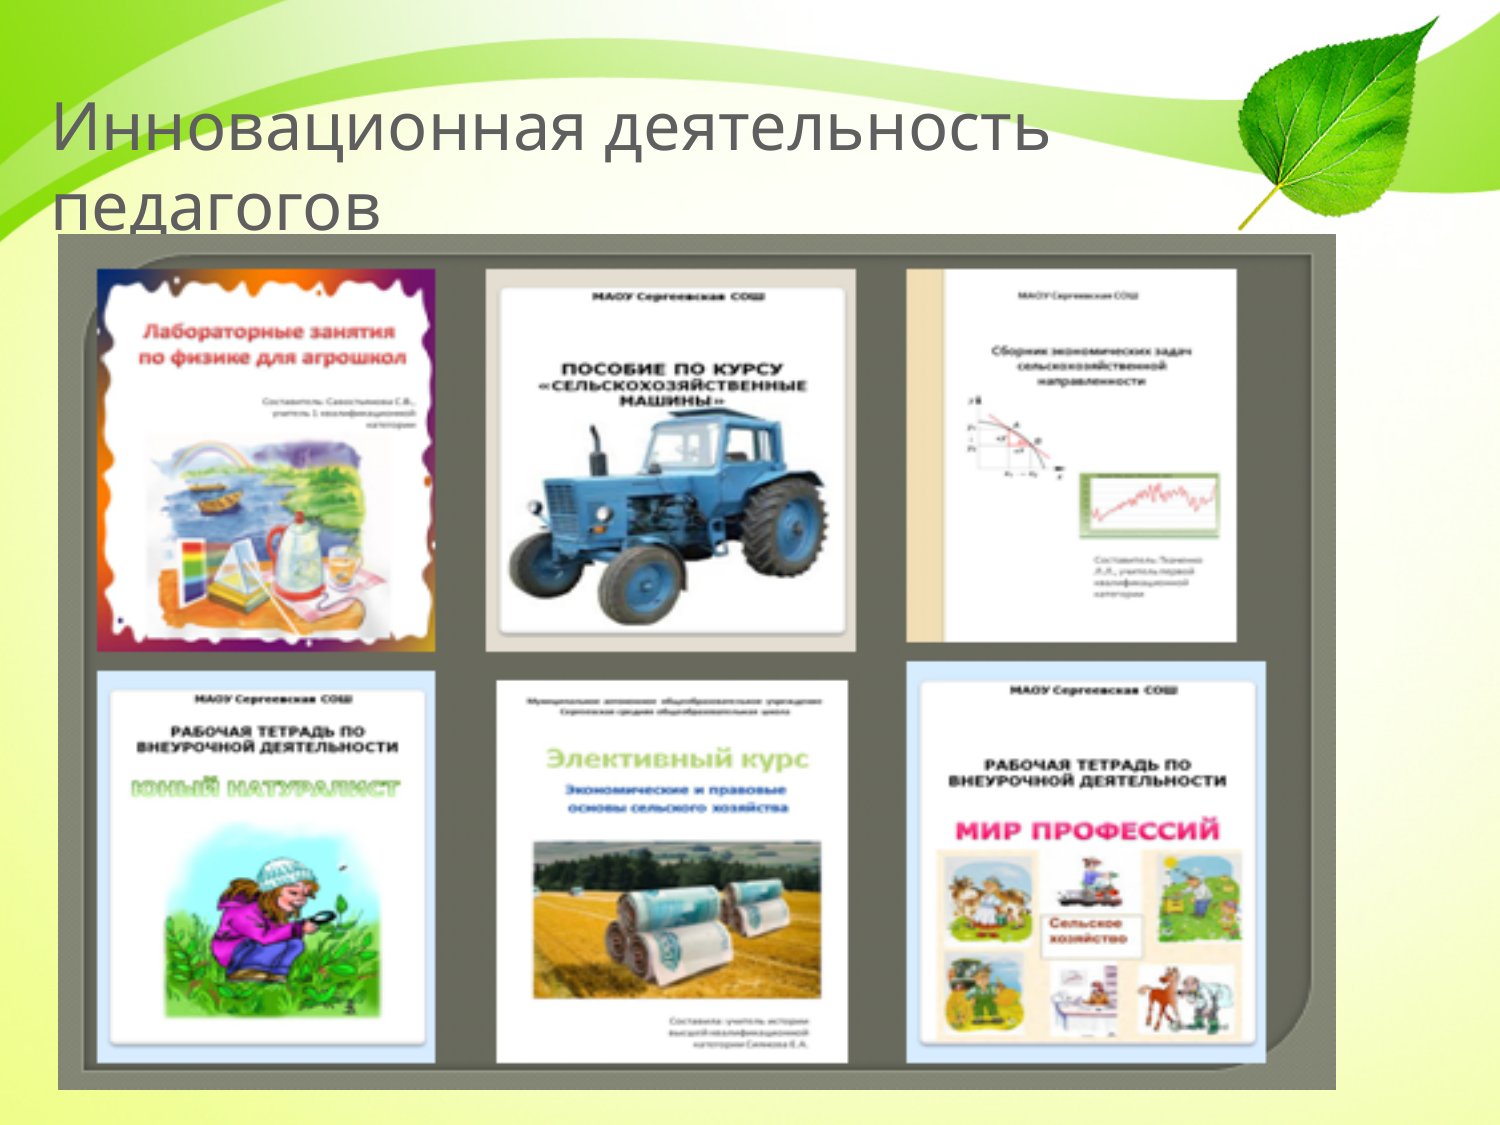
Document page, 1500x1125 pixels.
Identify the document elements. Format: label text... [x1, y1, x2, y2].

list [58, 234, 1337, 1091]
title Инновационная деятельность педагогов [34, 81, 1231, 247]
picture [0, 0, 1500, 1125]
